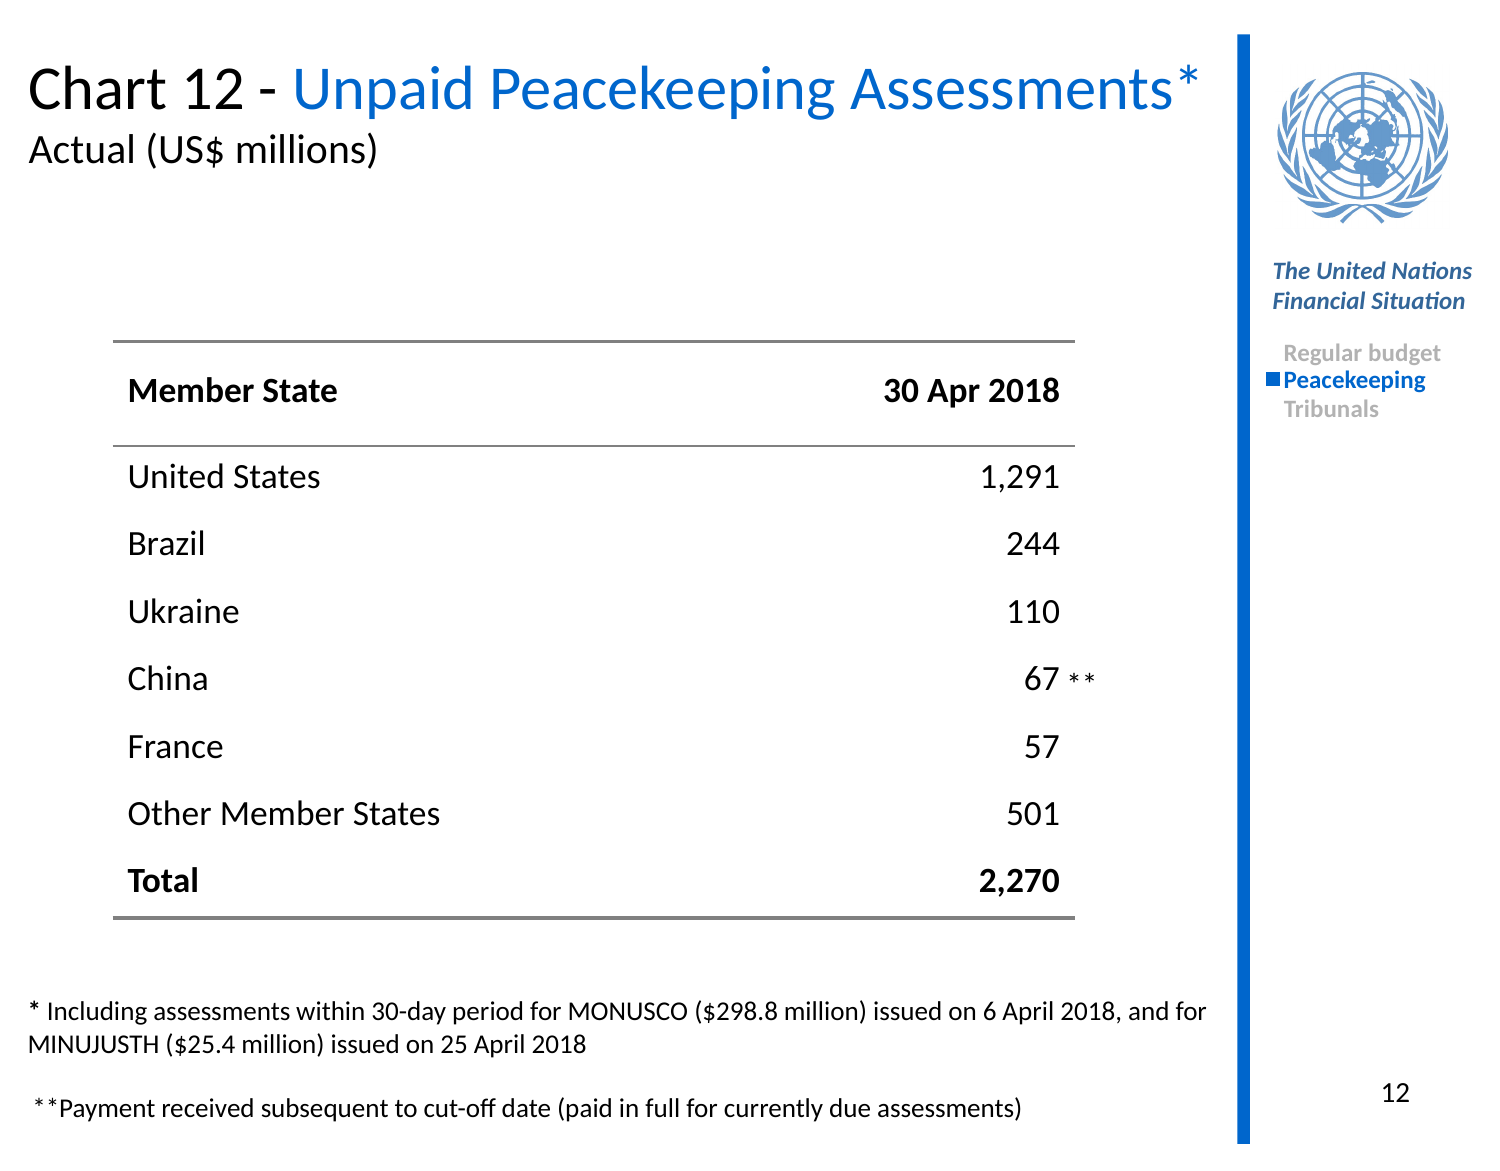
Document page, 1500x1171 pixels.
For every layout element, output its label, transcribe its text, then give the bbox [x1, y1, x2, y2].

picture [1274, 64, 1451, 230]
table_cell Other Member States [113, 783, 700, 850]
table_cell Ukraine [113, 581, 700, 648]
text_box * Including assessments within 30-day period for MONUSCO ($298.8 million) issued on 6 April 2018, and for MINUJUSTH ($25.4 million) issued on 25 April 2018 [12, 986, 1276, 1113]
table_cell United States [113, 447, 700, 513]
text_box The United Nations Financial Situation [1257, 246, 1494, 322]
text_box [1237, 34, 1250, 986]
text_box **Payment received subsequent to cut-off date (paid in full for currently due assessments) [17, 1083, 1342, 1131]
table_cell China [113, 648, 700, 715]
text_box Chart 12 - Unpaid Peacekeeping Assessments* Actual (US$ millions) [13, 39, 1222, 180]
table_header 30 Apr 2018 [700, 343, 1075, 445]
table_header Member State [113, 343, 700, 445]
text_box ** [1051, 656, 1127, 709]
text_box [1266, 328, 1458, 433]
text_box 12 [1074, 1065, 1425, 1147]
table_cell 57 [700, 715, 1075, 783]
table_cell Brazil [113, 513, 700, 581]
table_cell 110 [700, 581, 1075, 648]
table_cell 501 [700, 783, 1075, 850]
table_cell 67 [700, 648, 1075, 715]
table_cell Total [113, 850, 700, 916]
table_cell 244 [700, 513, 1075, 581]
table_cell 1,291 [700, 447, 1075, 513]
table_cell France [113, 715, 700, 783]
table_cell 2,270 [700, 850, 1075, 916]
